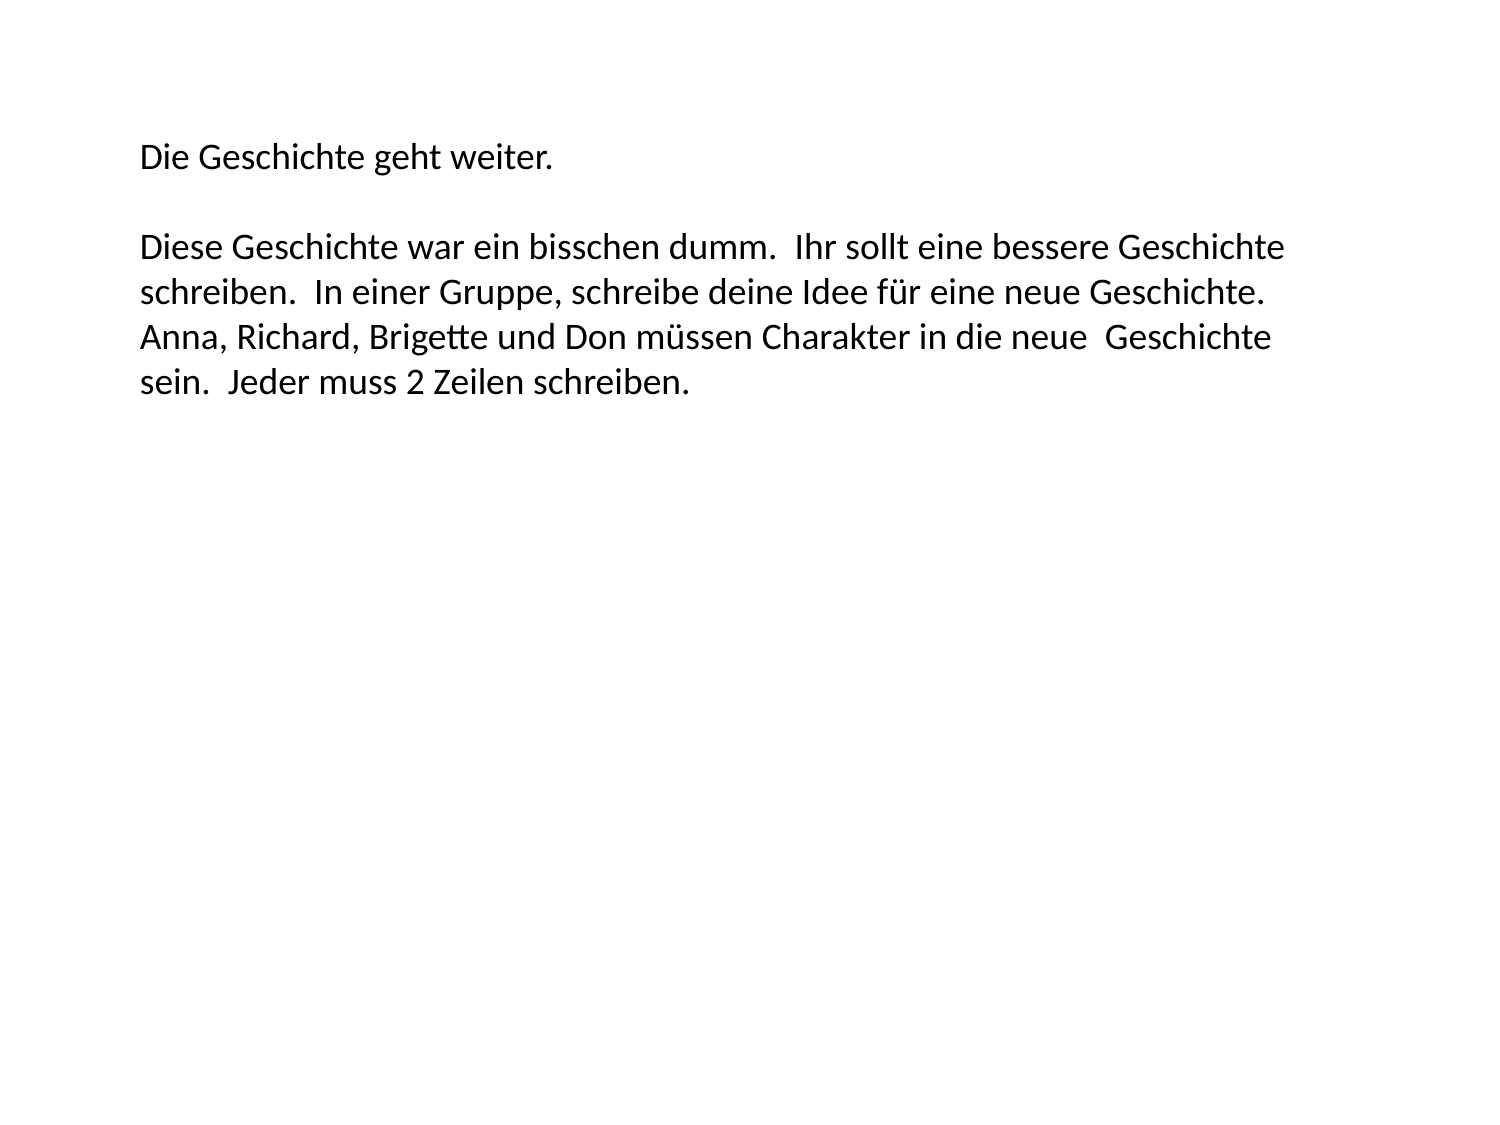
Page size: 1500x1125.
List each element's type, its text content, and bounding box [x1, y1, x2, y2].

text_box Die Geschichte geht weiter. Diese Geschichte war ein bisschen dumm. Ihr sollt eine bessere Geschichte schreiben. In einer Gruppe, schreibe deine Idee für eine neue Geschichte. Anna, Richard, Brigette und Don müssen Charakter in die neue Geschichte sein. Jeder muss 2 Zeilen schreiben. [125, 124, 1363, 410]
